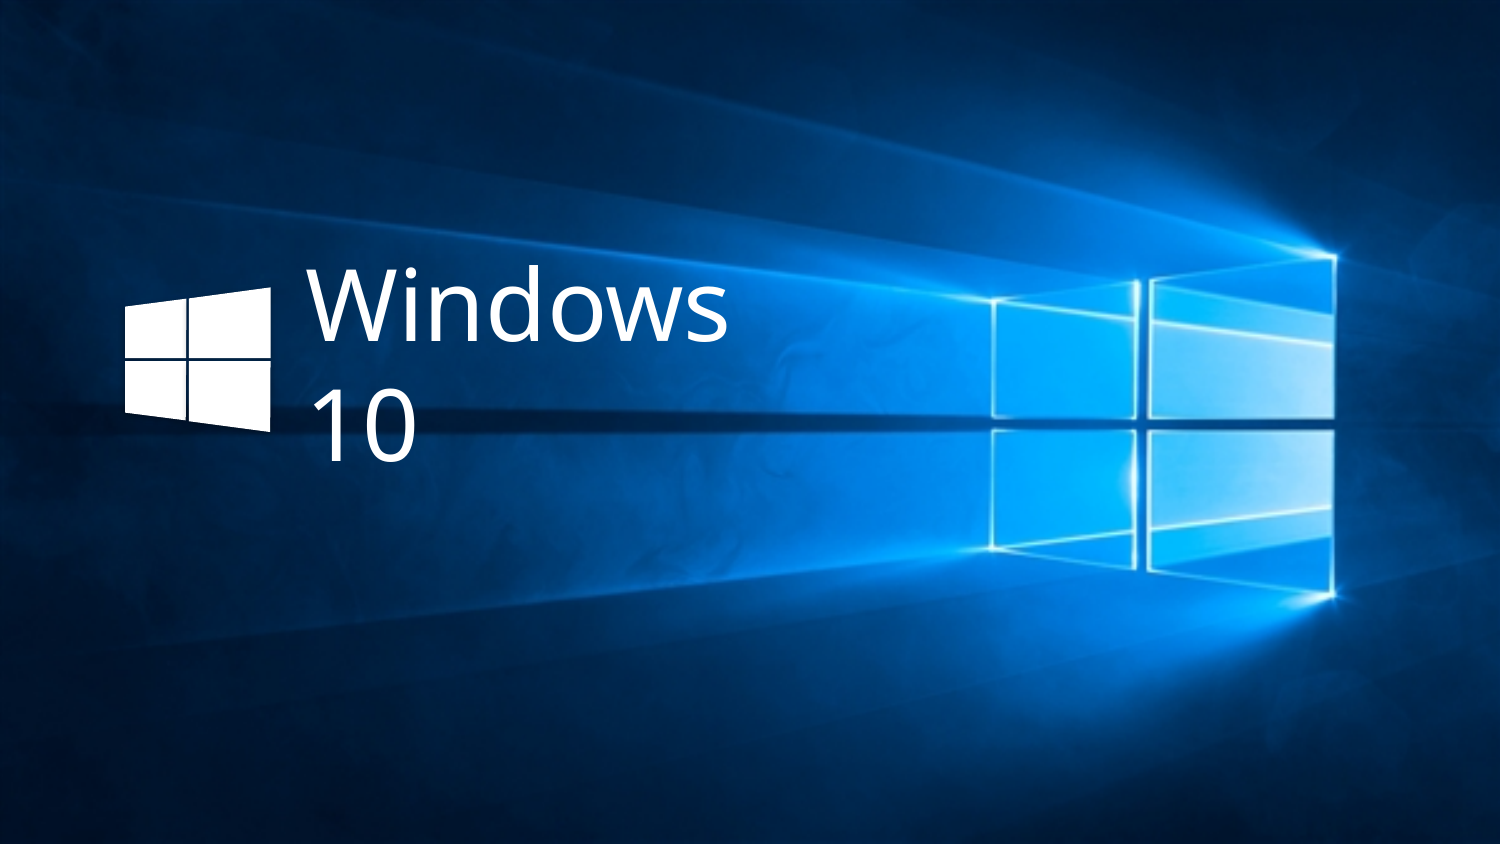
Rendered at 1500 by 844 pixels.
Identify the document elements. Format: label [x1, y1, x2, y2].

text_box [124, 287, 271, 433]
picture [0, 0, 1500, 844]
